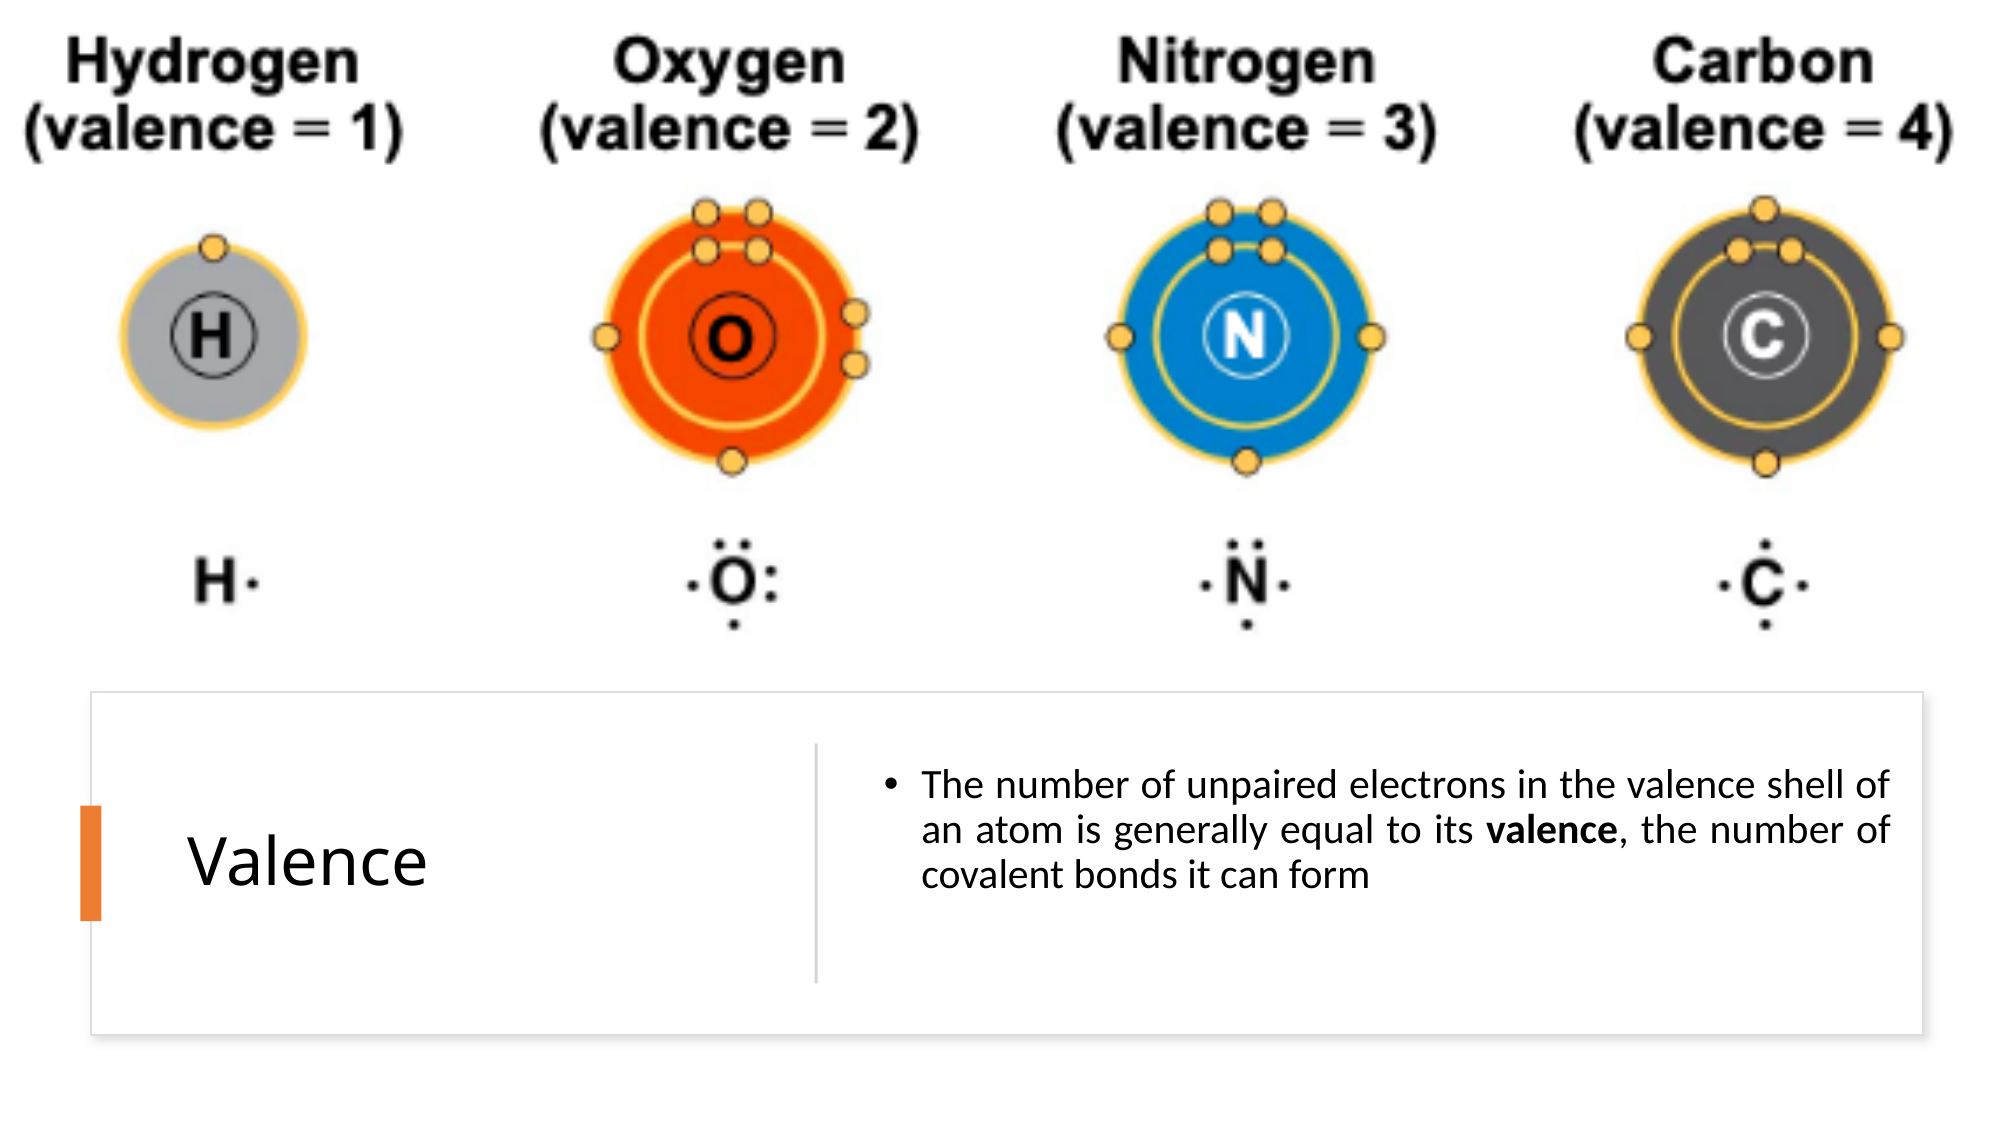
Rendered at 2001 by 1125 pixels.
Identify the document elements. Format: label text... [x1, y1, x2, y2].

title Valence [172, 737, 765, 990]
picture [0, 0, 2000, 656]
text_box [79, 805, 102, 922]
text_box [814, 742, 819, 984]
text_box [0, 656, 2000, 1125]
list The number of unpaired electrons in the valence shell of an atom is generally equal to its valence, the number of covalent bonds it can form [868, 737, 1907, 990]
text_box [90, 691, 1924, 1036]
